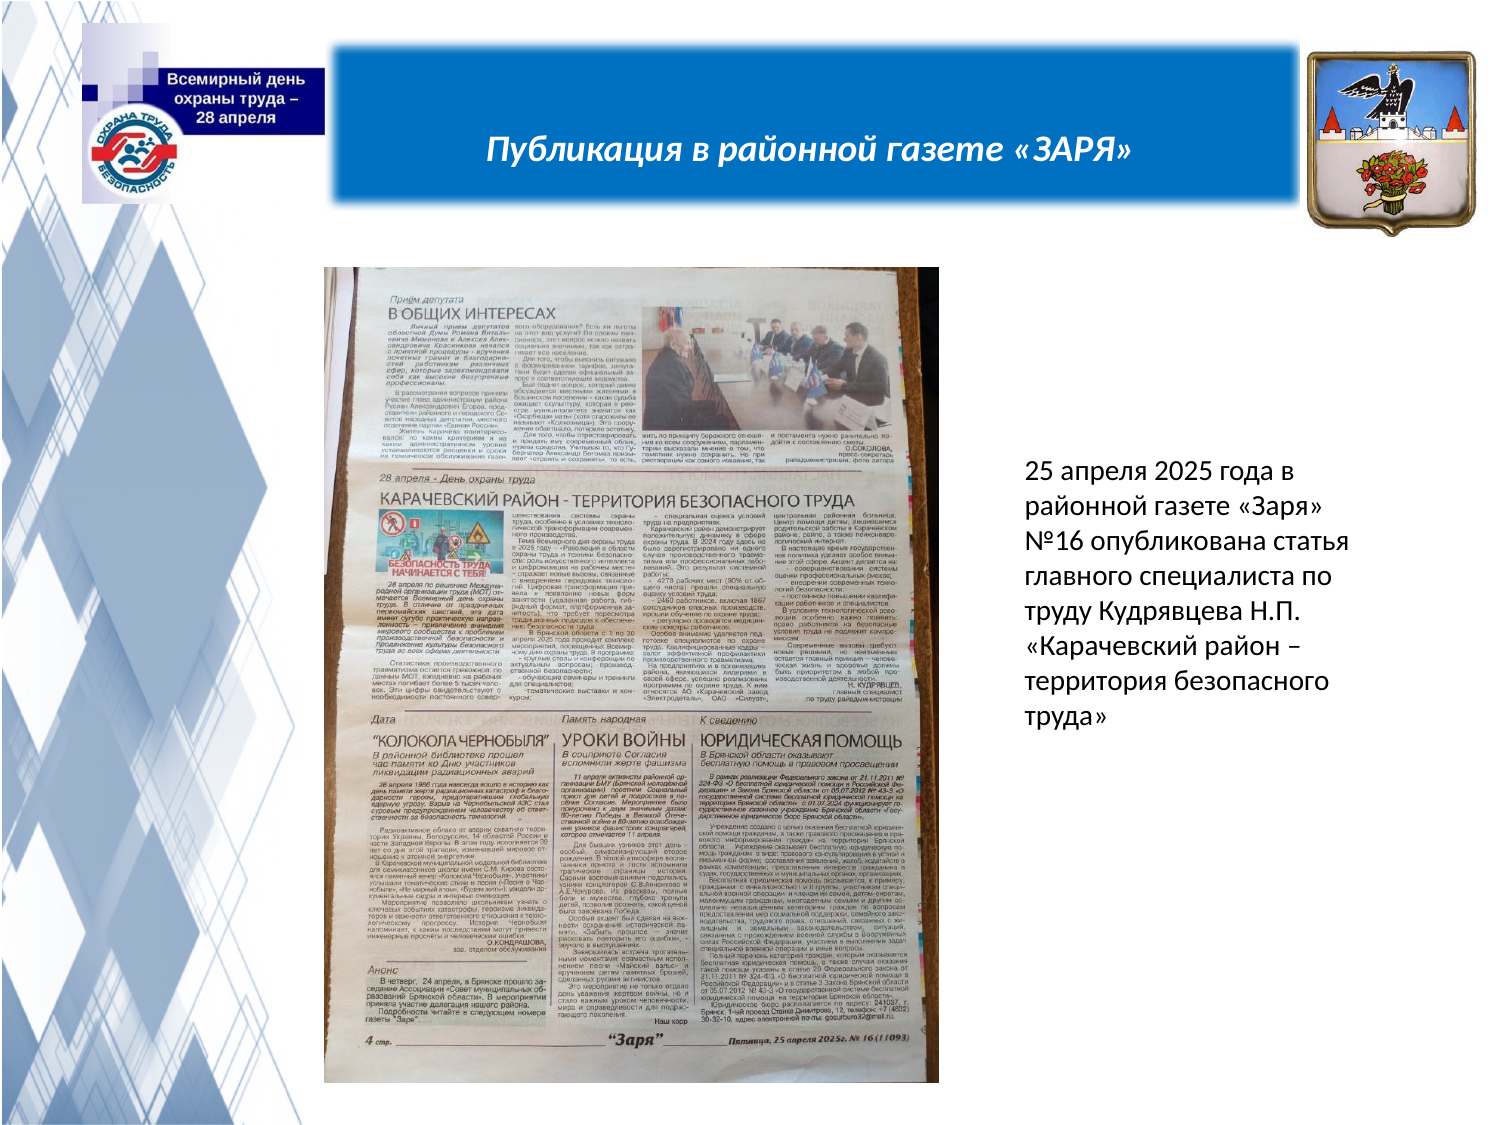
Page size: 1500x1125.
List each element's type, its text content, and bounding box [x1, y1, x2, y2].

text_box Публикация в районной газете «ЗАРЯ» [339, 52, 1292, 198]
picture [0, 266, 940, 1083]
picture [81, 23, 325, 205]
text_box 25 апреля 2025 года в районной газете «Заря» №16 опубликована статья главного специалиста по труду Кудрявцева Н.П. «Карачевский район – территория безопасного труда» [1009, 408, 1397, 739]
picture [1300, 34, 1489, 247]
